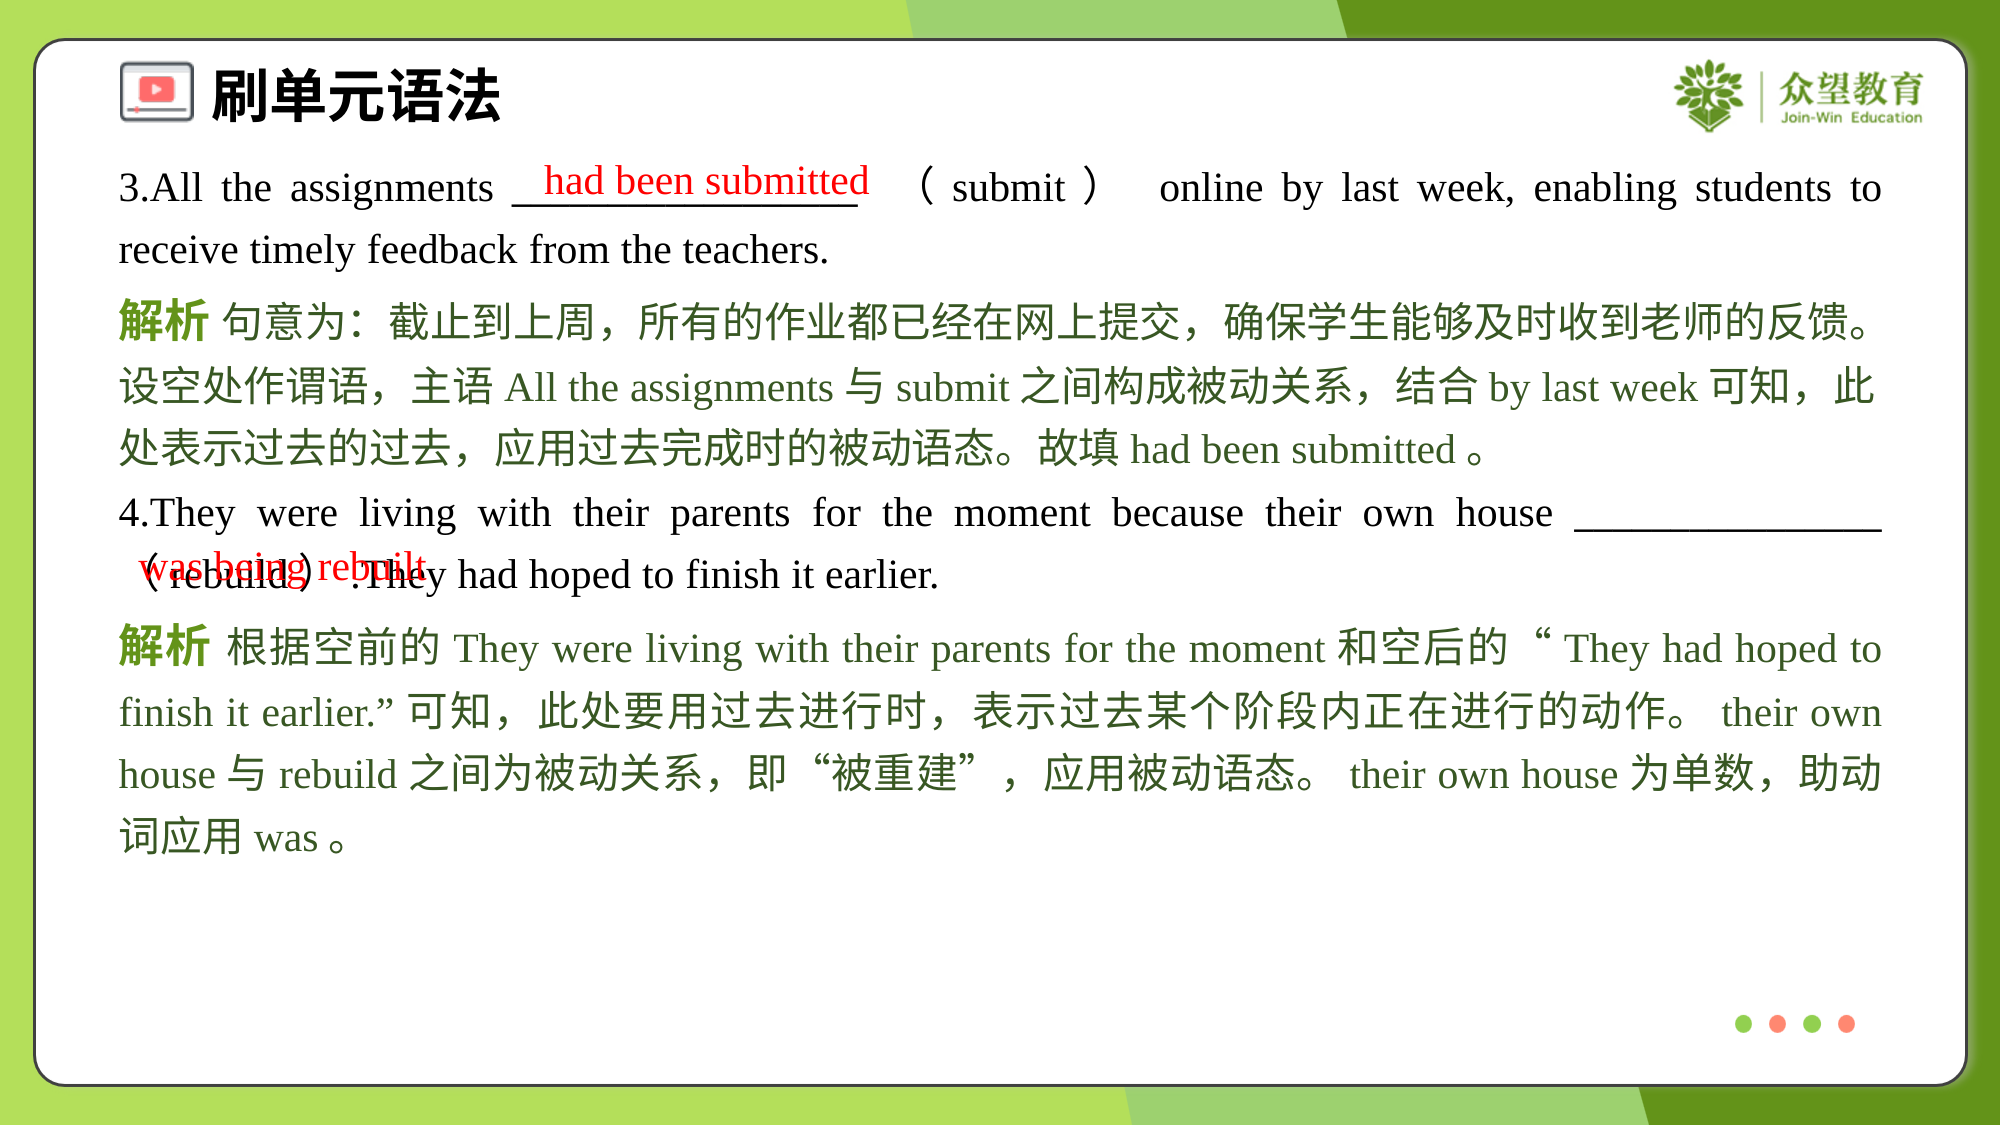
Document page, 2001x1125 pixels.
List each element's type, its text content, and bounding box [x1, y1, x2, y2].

text_box was being rebuilt [124, 526, 441, 584]
text_box had been submitted [530, 140, 884, 198]
text_box 解析 句意为：截止到上周，所有的作业都已经在网上提交，确保学生能够及时收到老师的反馈。设空处作谓语，主语All the assignments与submit之间构成被动关系，结合by last week可知，此处表示过去的过去，应用过去完成时的被动语态。故填had been submitted。 [118, 278, 1883, 467]
text_box 4.They were living with their parents for the moment because their own house ________________ （rebuild）.They had hoped to finish it earlier. [118, 472, 1883, 592]
picture [0, 0, 2000, 1125]
text_box 解析 根据空前的They were living with their parents for the moment和空后的“They had hoped to finish it earlier.”可知，此处要用过去进行时，表示过去某个阶段内正在进行的动作。their own house与rebuild之间为被动关系，即“被重建”，应用被动语态。their own house为单数，助动词应用was。 [118, 603, 1883, 855]
text_box 3.All the assignments __________________ （submit） online by last week, enabling students to receive timely feedback from the teachers. [118, 146, 1883, 267]
